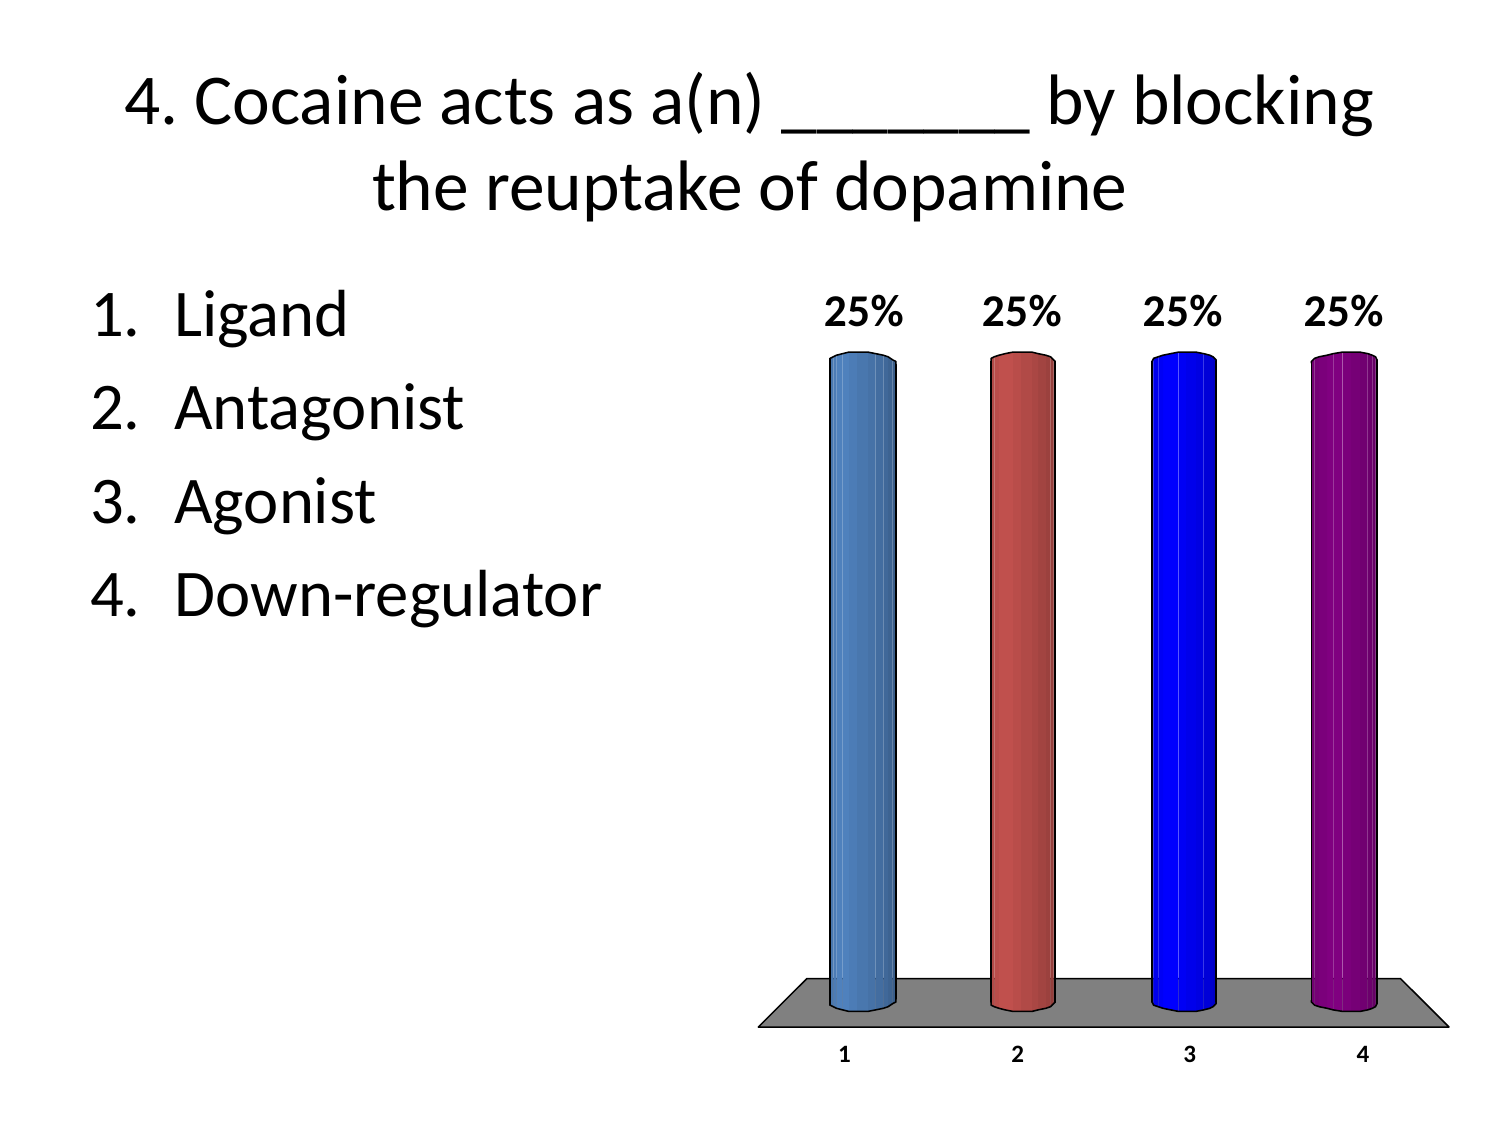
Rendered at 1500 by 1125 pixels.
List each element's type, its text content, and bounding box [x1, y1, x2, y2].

list Ligand Antagonist Agonist Down-regulator [75, 262, 750, 1005]
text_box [739, 270, 1490, 1115]
title 4. Cocaine acts as a(n) _______ by blocking the reuptake of dopamine [75, 45, 1425, 233]
